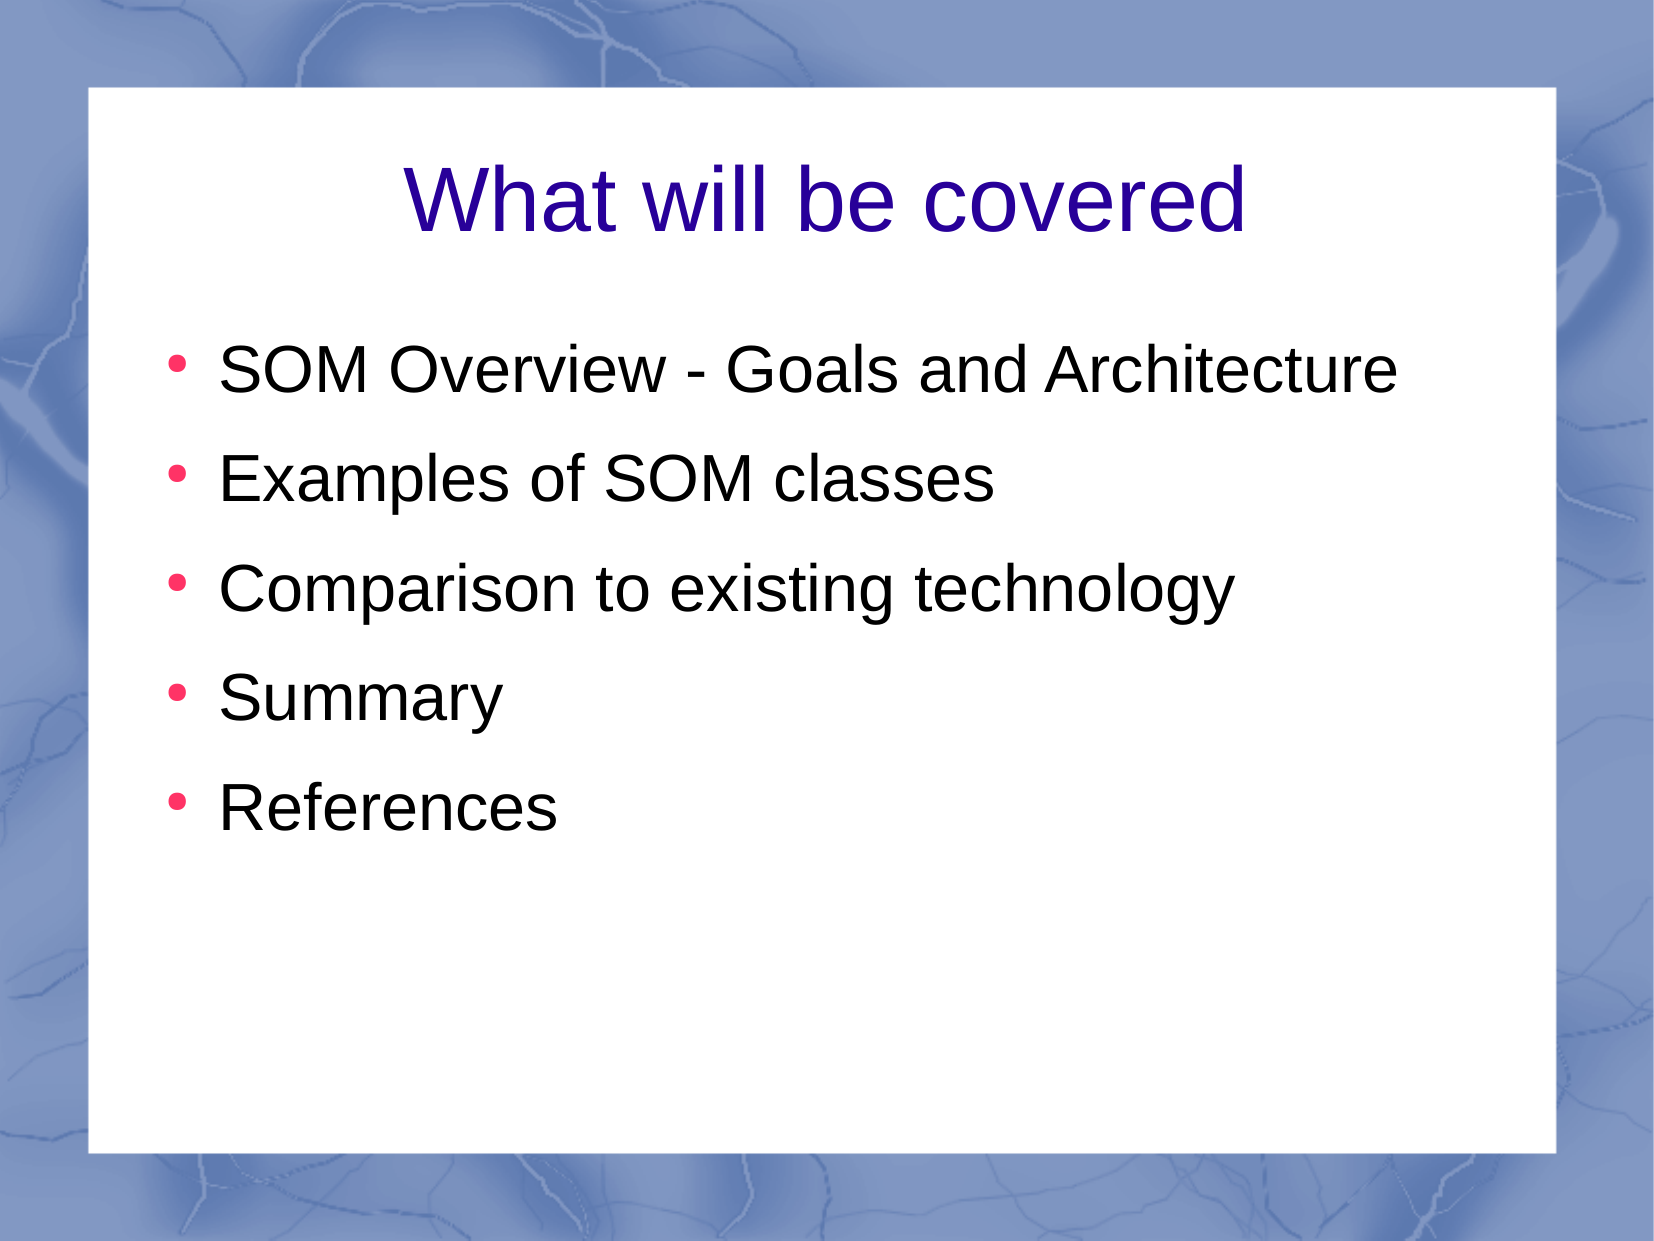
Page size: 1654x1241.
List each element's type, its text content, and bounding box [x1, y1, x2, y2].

list SOM Overview - Goals and Architecture Examples of SOM classes Comparison to existing technology Summary References [147, 325, 1506, 1031]
picture [0, 0, 1654, 1241]
title What will be covered [118, 90, 1536, 298]
